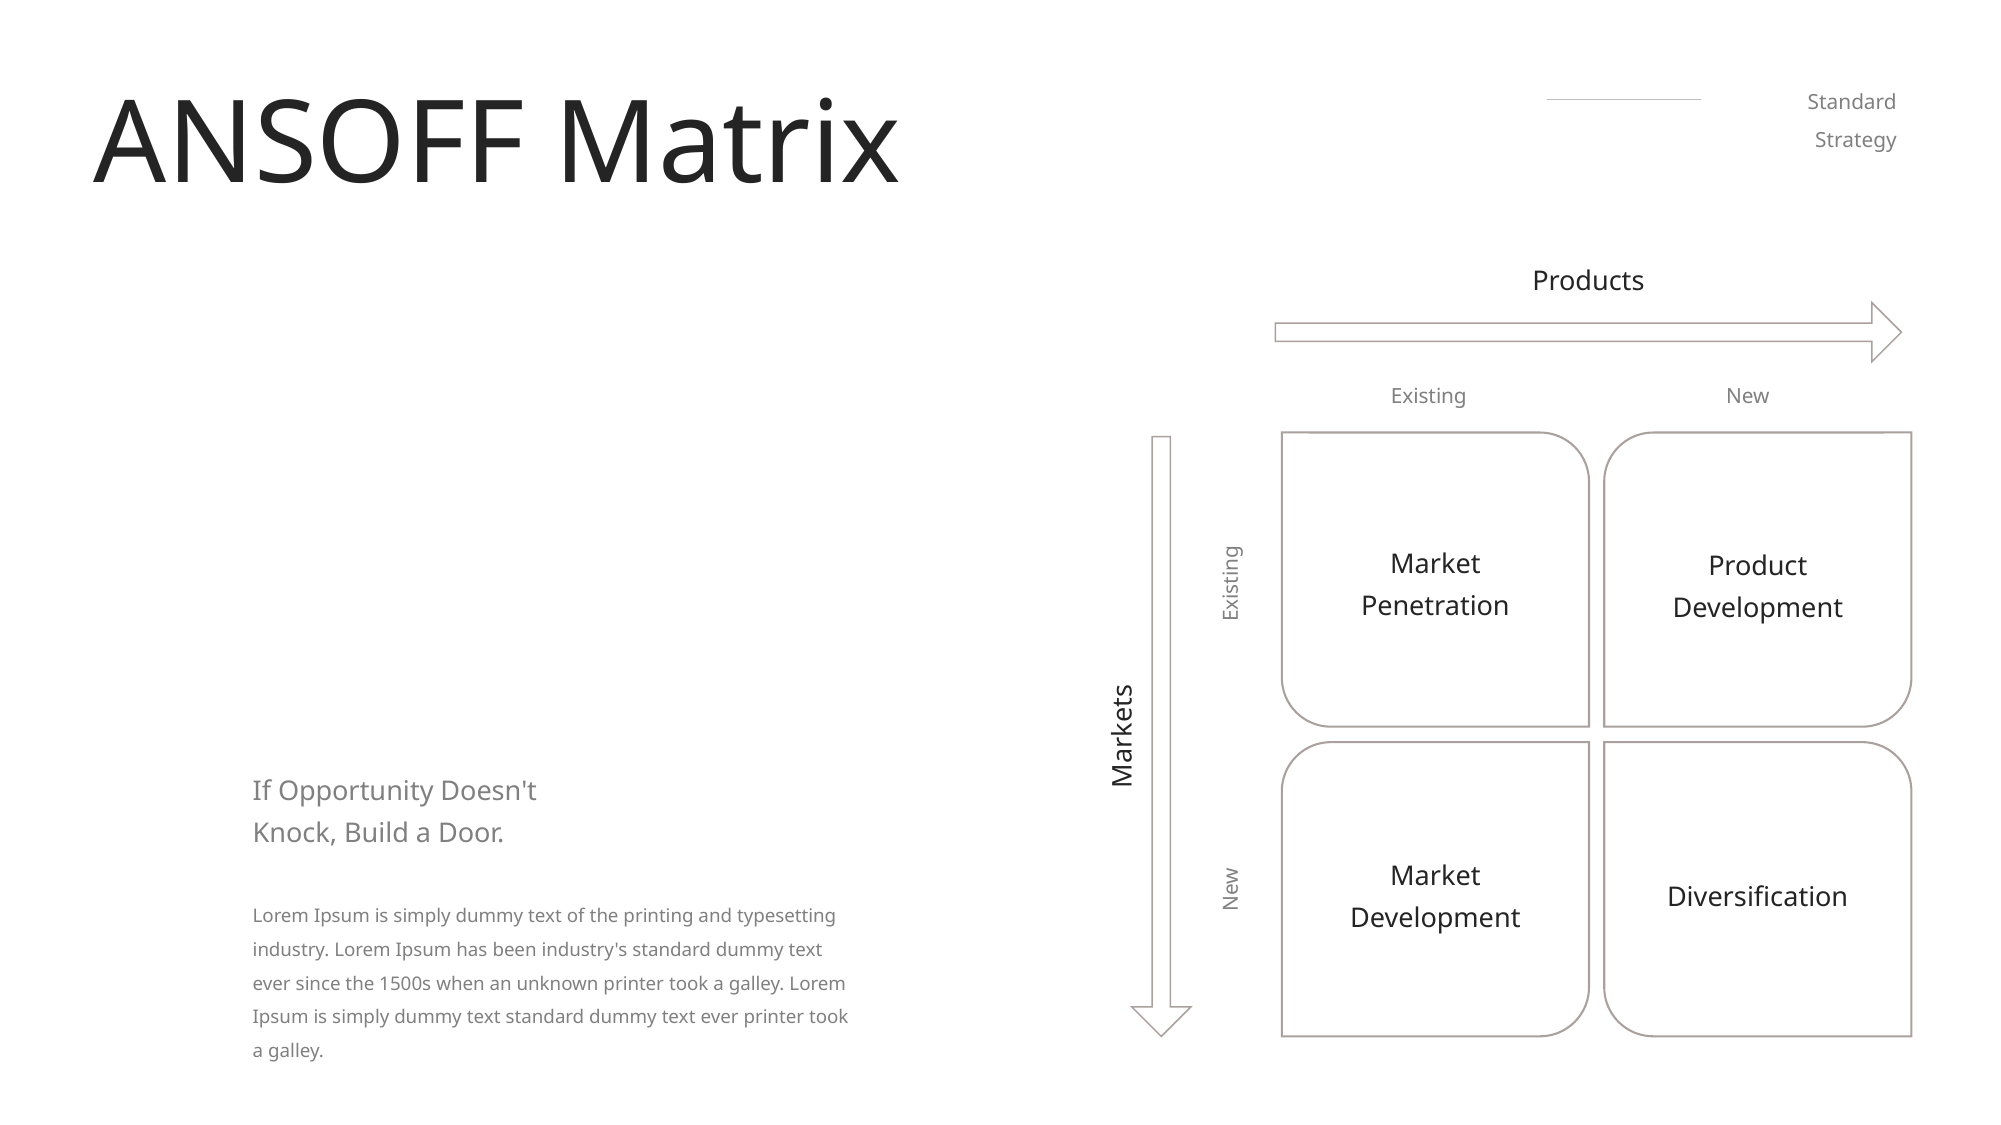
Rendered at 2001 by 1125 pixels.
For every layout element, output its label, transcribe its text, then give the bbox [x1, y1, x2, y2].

text_box Existing [1202, 464, 1250, 703]
text_box If Opportunity Doesn't Knock, Build a Door. [237, 756, 613, 856]
text_box Existing [1309, 368, 1548, 416]
text_box Products [1469, 245, 1708, 303]
text_box Lorem Ipsum is simply dummy text of the printing and typesetting industry. Lorem Ipsum has been industry's standard dummy text ever since the 1500s when an unknown printer took a galley. Lorem Ipsum is simply dummy text standard dummy text ever printer took a galley. [237, 885, 870, 1069]
text_box Markets [1087, 617, 1145, 856]
text_box [1280, 431, 1591, 728]
text_box [1129, 435, 1194, 1038]
text_box [1603, 741, 1913, 1038]
text_box Standard Strategy [1720, 69, 1912, 159]
text_box New [1202, 770, 1250, 1009]
text_box Diversification [1638, 862, 1877, 920]
text_box [1280, 741, 1591, 1038]
text_box Market Penetration [1316, 529, 1555, 629]
text_box [1603, 431, 1913, 728]
text_box Market Development [1316, 840, 1555, 940]
text_box ANSOFF Matrix [79, 61, 1166, 214]
text_box New [1628, 368, 1867, 416]
text_box Product Development [1638, 531, 1877, 631]
text_box [1274, 300, 1903, 365]
